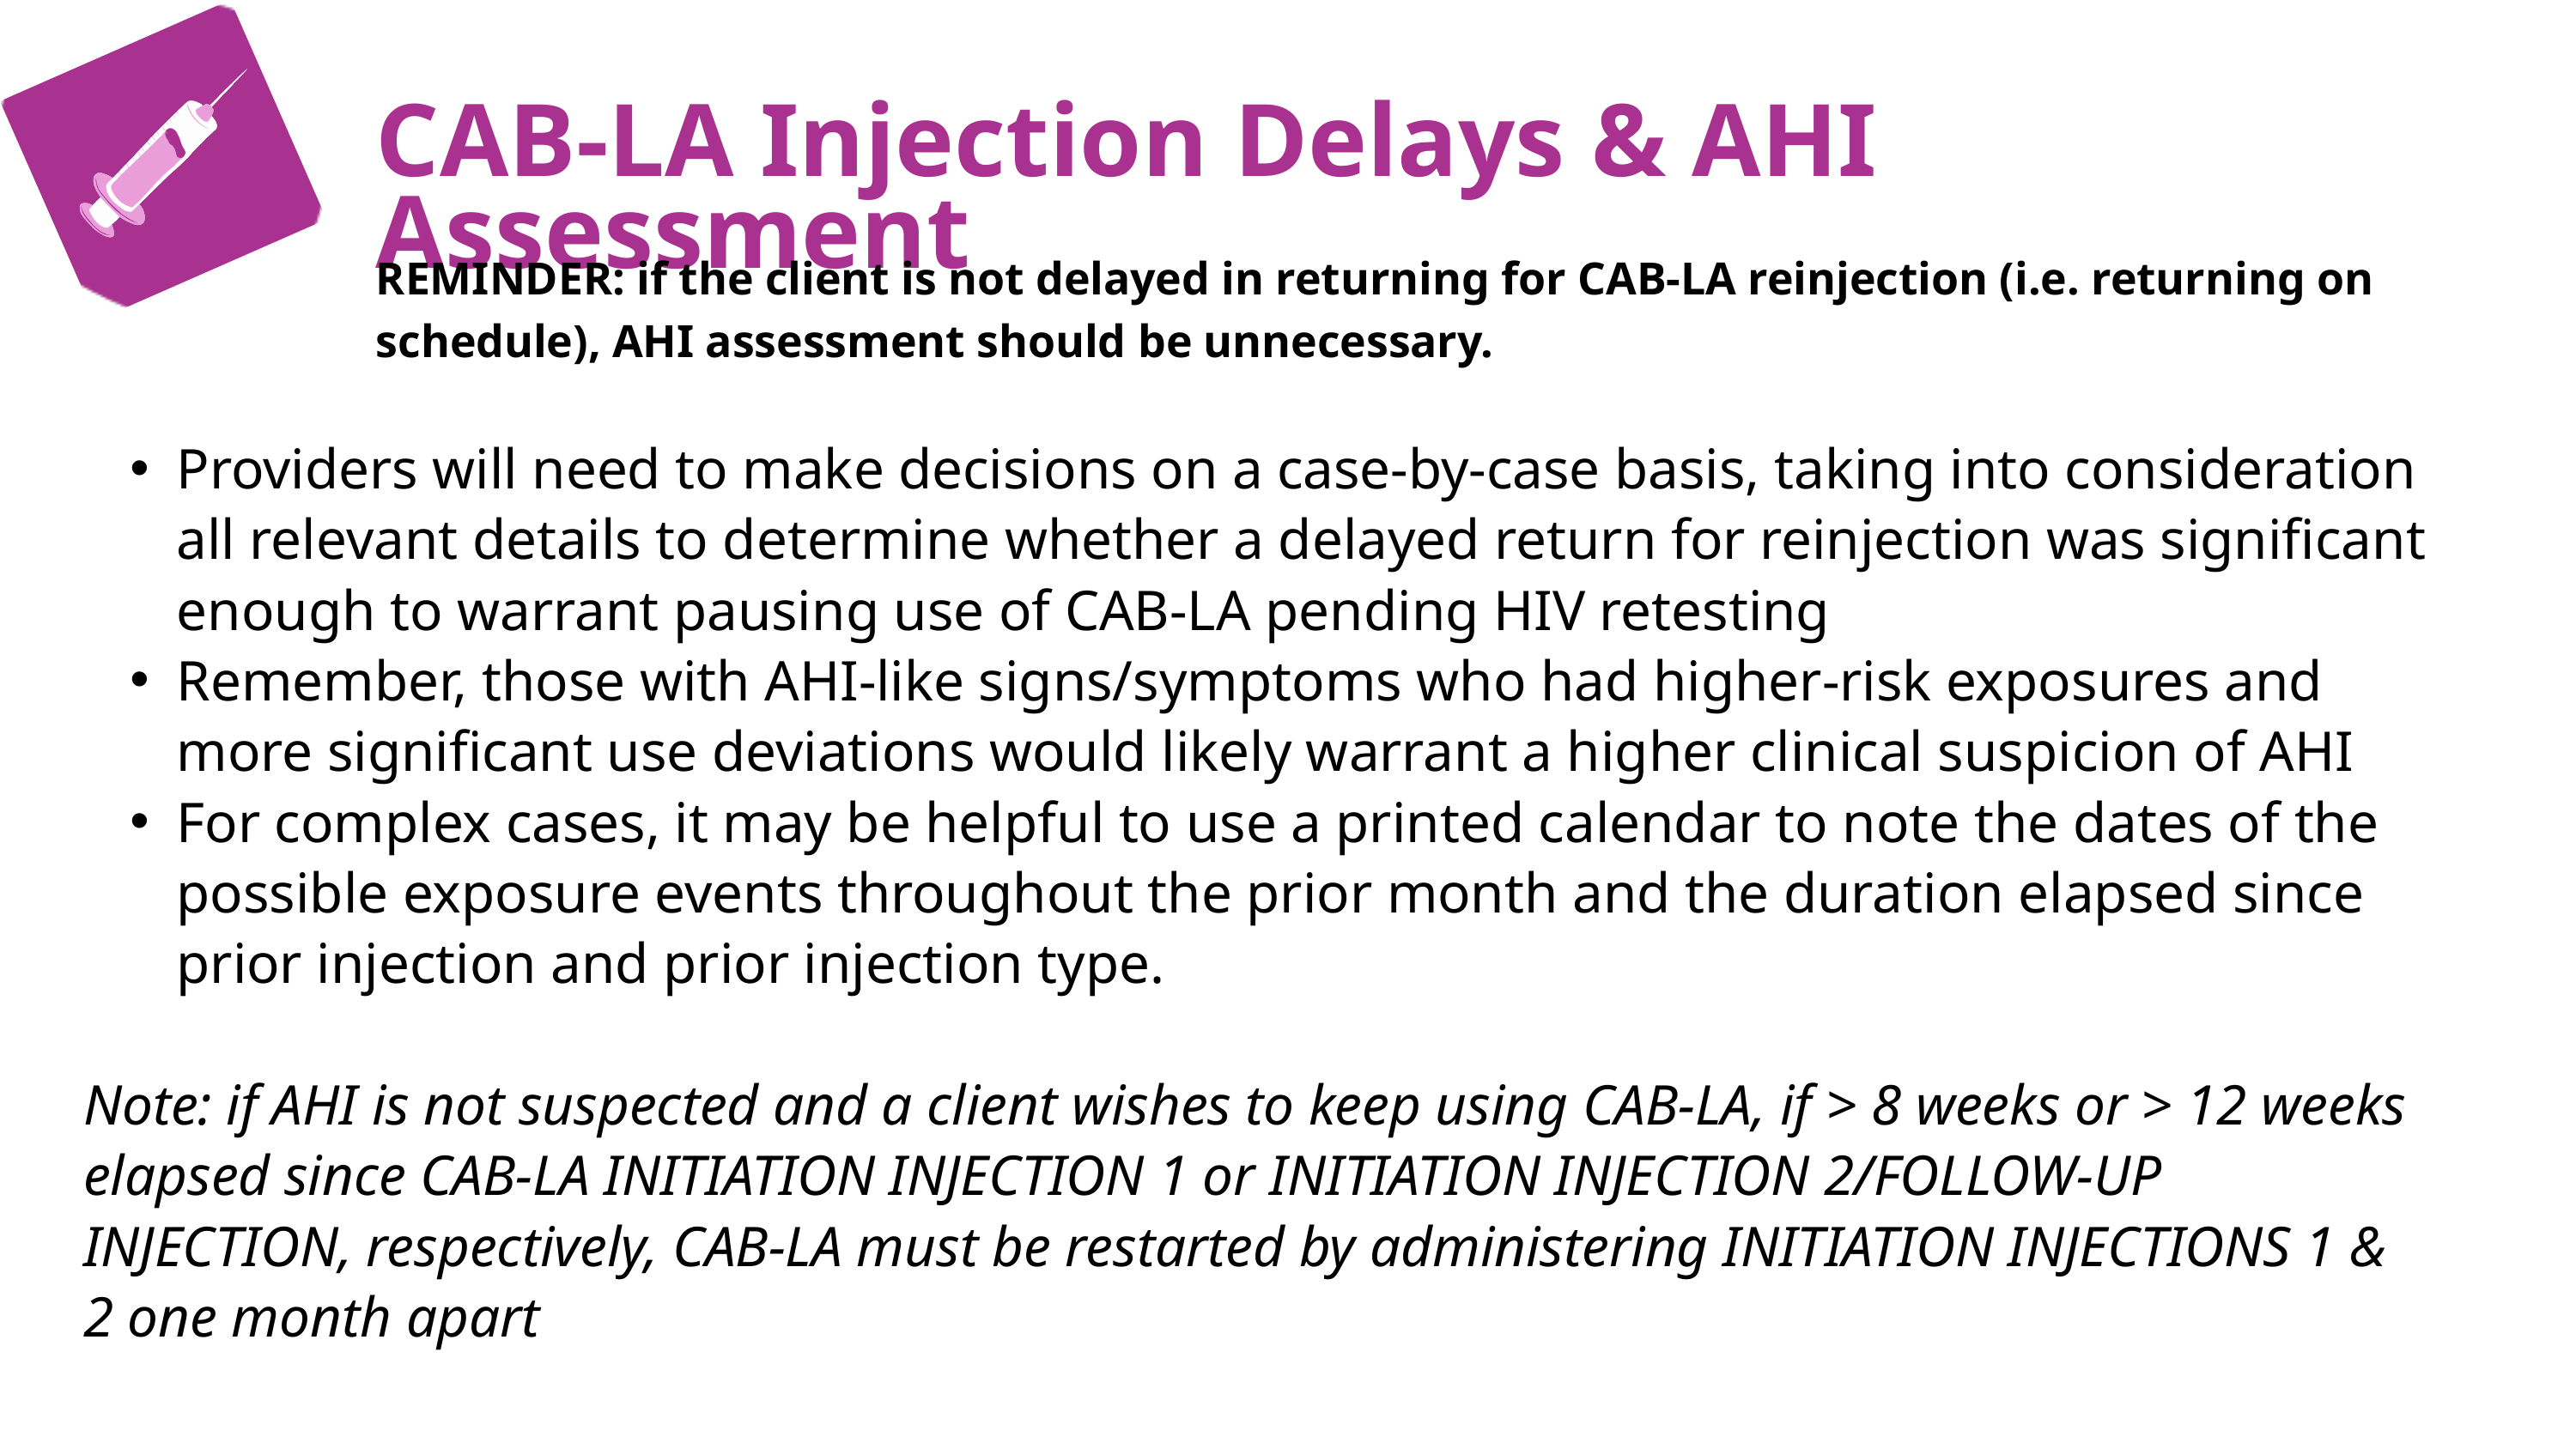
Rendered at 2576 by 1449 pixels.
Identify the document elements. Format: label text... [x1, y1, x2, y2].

text_box Providers will need to make decisions on a case-by-case basis, taking into consideration all relevant details to determine whether a delayed return for reinjection was significant enough to warrant pausing use of CAB-LA pending HIV retesting Remember, those with AHI-like signs/symptoms who had higher-risk exposures and more significant use deviations would likely warrant a higher clinical suspicion of AHI For complex cases, it may be helpful to use a printed calendar to note the dates of the possible exposure events throughout the prior month and the duration elapsed since prior injection and prior injection type. Note: if AHI is not suspected and a client wishes to keep using CAB-LA, if > 8 weeks or > 12 weeks elapsed since CAB-LA INITIATION INJECTION 1 or INITIATION INJECTION 2/FOLLOW-UP INJECTION, respectively, CAB-LA must be restarted by administering INITIATION INJECTIONS 1 & 2 one month apart [83, 428, 2432, 1349]
text_box CAB-LA Injection Delays & AHI Assessment [375, 104, 2201, 241]
text_box REMINDER: if the client is not delayed in returning for CAB-LA reinjection (i.e. returning on schedule), AHI assessment should be unnecessary. [375, 241, 2432, 367]
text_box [0, 0, 327, 321]
